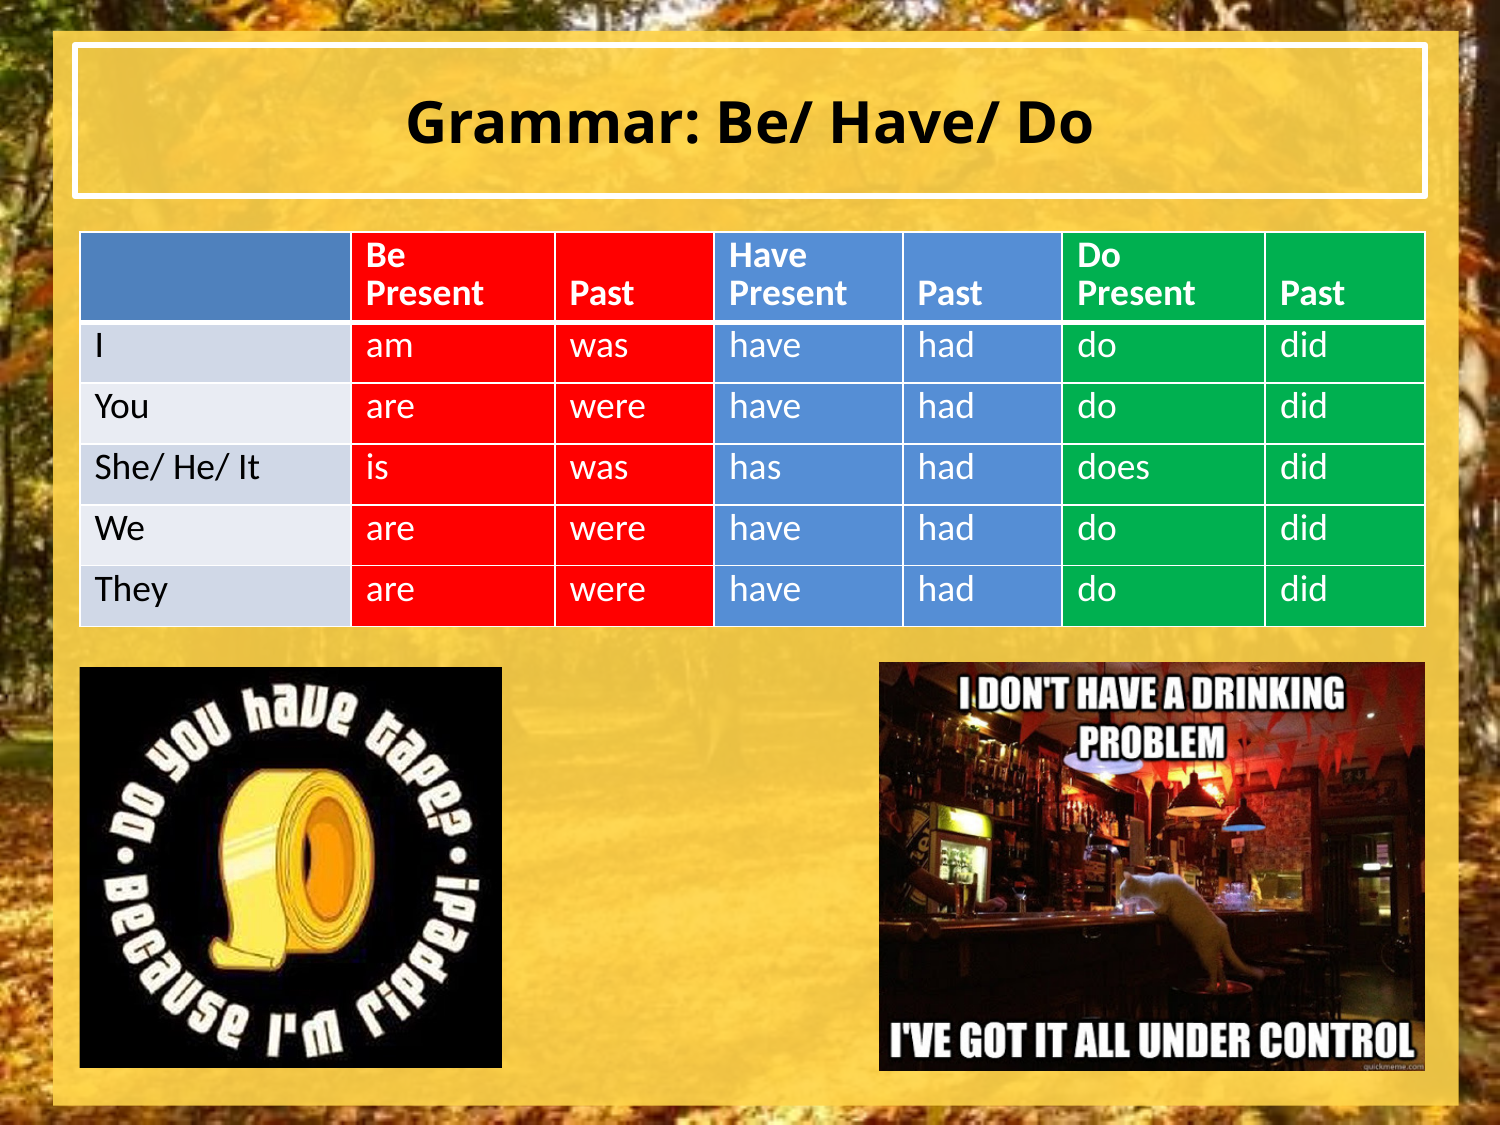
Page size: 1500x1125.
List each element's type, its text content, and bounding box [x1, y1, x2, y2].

table_cell did [1266, 325, 1424, 382]
table_cell had [904, 384, 1061, 443]
table_cell were [556, 506, 713, 565]
table_header Past [556, 233, 713, 320]
table_header [81, 233, 350, 320]
table_cell did [1266, 506, 1424, 565]
table_cell had [904, 506, 1061, 565]
table_cell had [904, 325, 1061, 382]
table_cell am [352, 325, 554, 382]
table_cell does [1063, 445, 1264, 504]
table_cell is [352, 445, 554, 504]
table_cell She/ He/ It [81, 445, 350, 504]
table_cell did [1266, 566, 1424, 626]
table_cell was [556, 325, 713, 382]
table_cell are [352, 384, 554, 443]
table_cell were [556, 566, 713, 626]
table_header Be Present [352, 233, 554, 320]
table_cell was [556, 445, 713, 504]
table_cell has [715, 445, 902, 504]
picture [0, 0, 1500, 1125]
table_cell do [1063, 384, 1264, 443]
table_cell have [715, 384, 902, 443]
table_cell have [715, 325, 902, 382]
table_cell did [1266, 384, 1424, 443]
table_cell You [81, 384, 350, 443]
title Grammar: Be/ Have/ Do [72, 42, 1428, 199]
table_cell are [352, 506, 554, 565]
table_cell do [1063, 566, 1264, 626]
table_header Have Present [715, 233, 902, 320]
table_cell had [904, 566, 1061, 626]
table_cell did [1266, 445, 1424, 504]
table_cell were [556, 384, 713, 443]
table_header Do Present [1063, 233, 1264, 320]
table_header Past [904, 233, 1061, 320]
table_cell They [81, 566, 350, 626]
list [75, 231, 1425, 1071]
table_cell have [715, 506, 902, 565]
table_cell do [1063, 506, 1264, 565]
table_header Past [1266, 233, 1424, 320]
table_cell do [1063, 325, 1264, 382]
table_cell are [352, 566, 554, 626]
table_cell We [81, 506, 350, 565]
table_cell had [904, 445, 1061, 504]
table_cell I [81, 325, 350, 382]
table_cell have [715, 566, 902, 626]
